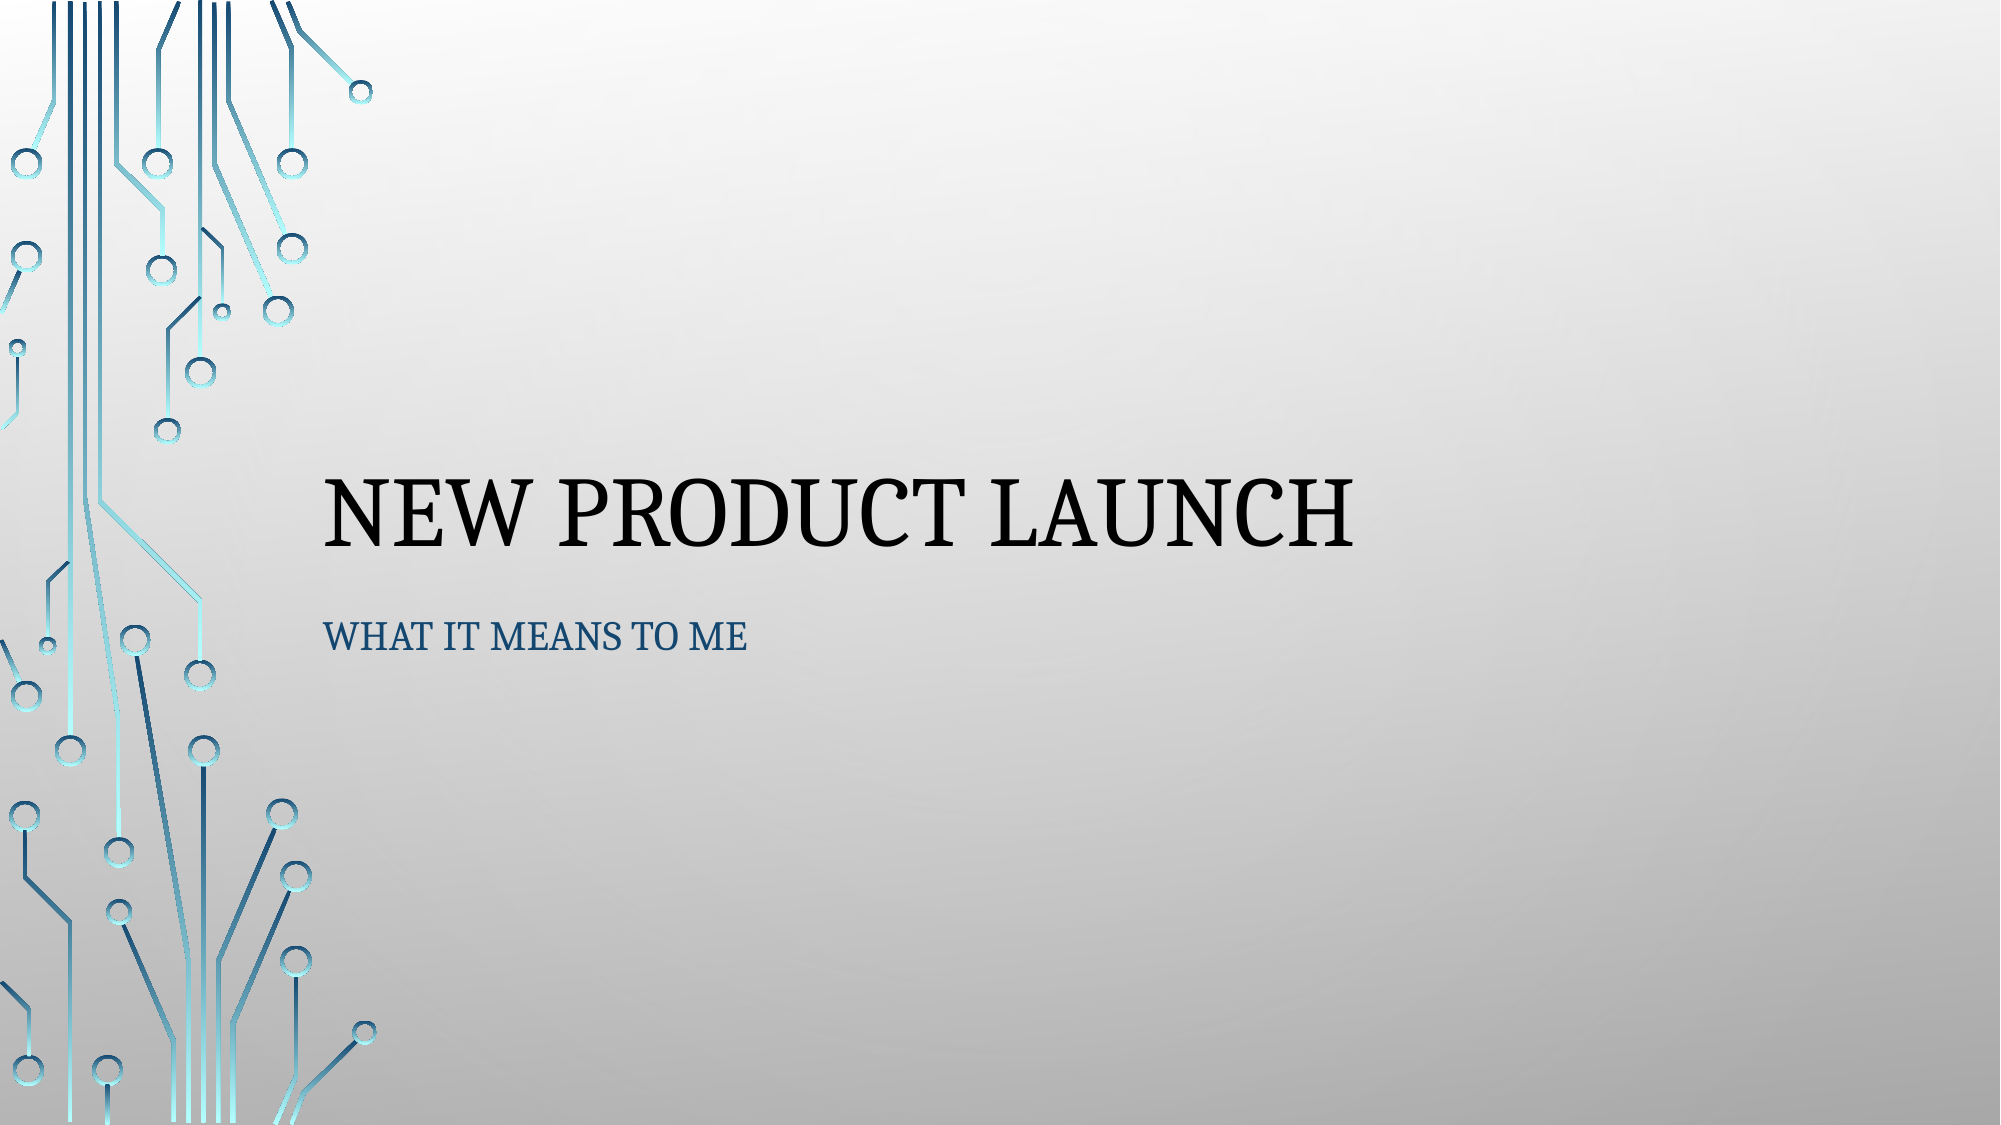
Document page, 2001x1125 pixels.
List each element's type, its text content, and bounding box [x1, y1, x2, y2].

subtitle What It Means to Me [307, 590, 1750, 863]
title New Product Launch [307, 184, 1750, 576]
